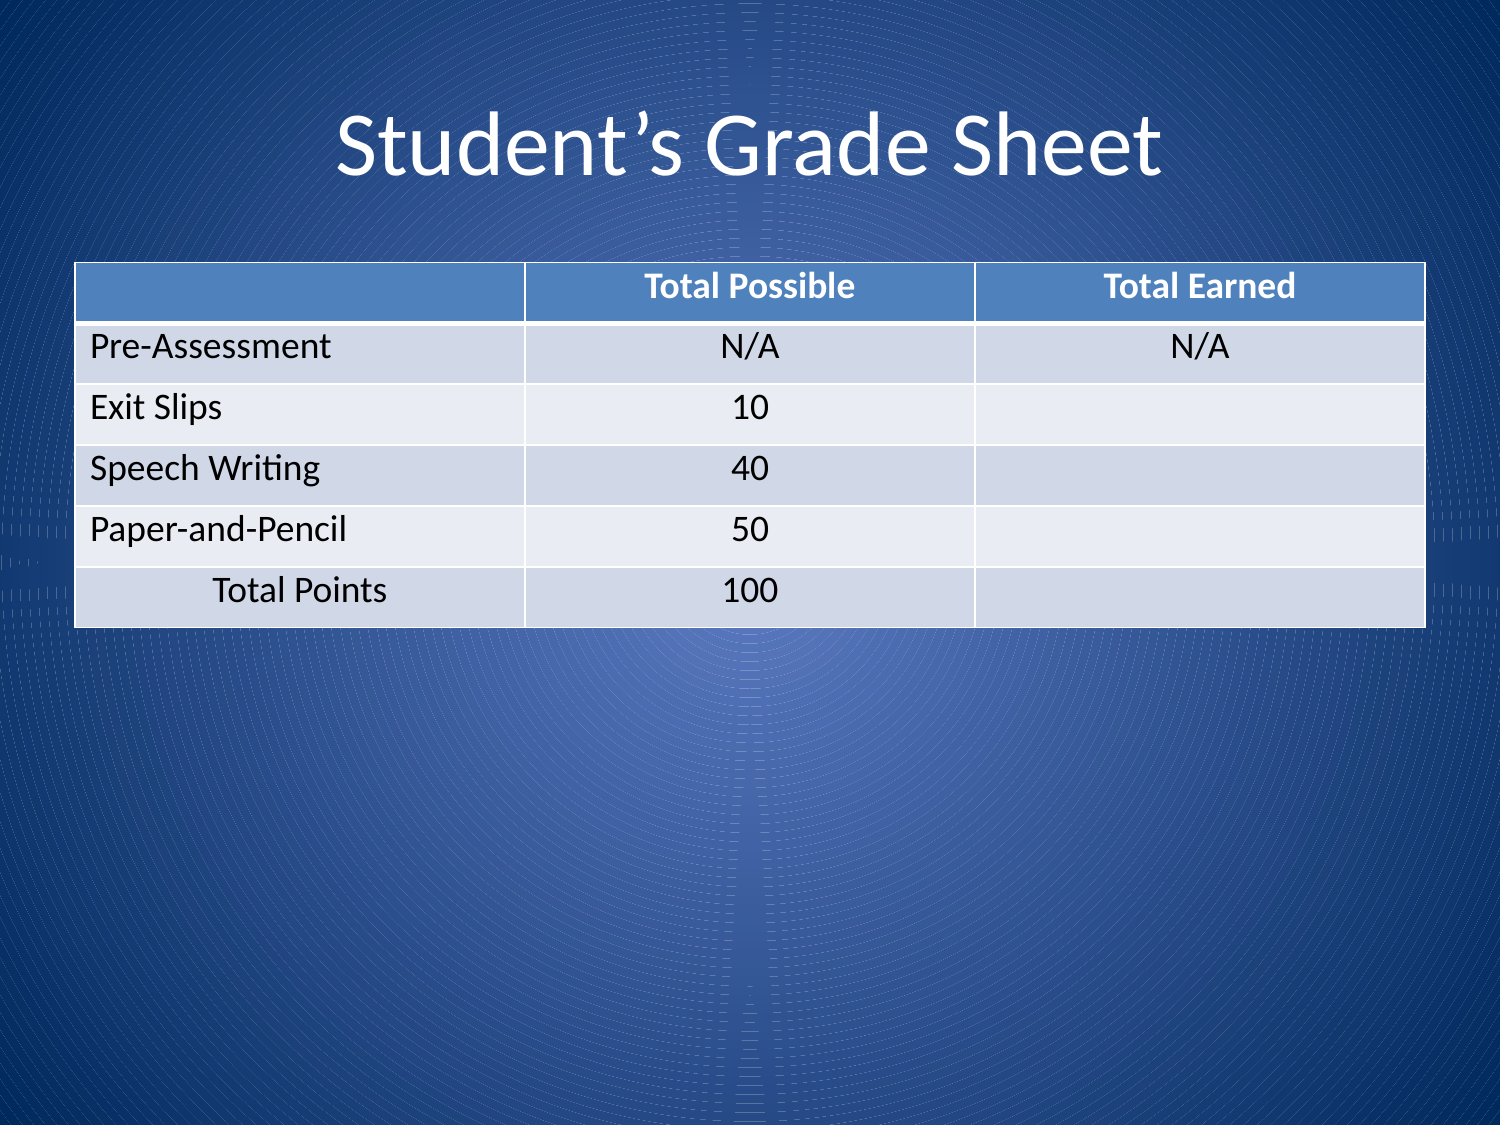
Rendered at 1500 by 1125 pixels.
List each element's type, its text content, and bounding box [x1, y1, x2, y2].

table_cell 10 [526, 385, 974, 444]
table_header Total Possible [526, 263, 974, 321]
table_cell [976, 385, 1424, 444]
table_cell 50 [526, 507, 974, 566]
table_cell [976, 568, 1424, 627]
table_cell N/A [976, 326, 1424, 383]
table_cell [976, 446, 1424, 505]
table_cell Paper-and-Pencil [76, 507, 524, 566]
table_cell 40 [526, 446, 974, 505]
table_cell [976, 507, 1424, 566]
table_header Total Earned [976, 263, 1424, 321]
table_cell Speech Writing [76, 446, 524, 505]
title Student’s Grade Sheet [75, 45, 1425, 233]
table_cell 100 [526, 568, 974, 627]
table_cell Pre-Assessment [76, 326, 524, 383]
table_cell Exit Slips [76, 385, 524, 444]
table_header [76, 263, 524, 321]
table_cell N/A [526, 326, 974, 383]
table_cell Total Points [76, 568, 524, 627]
